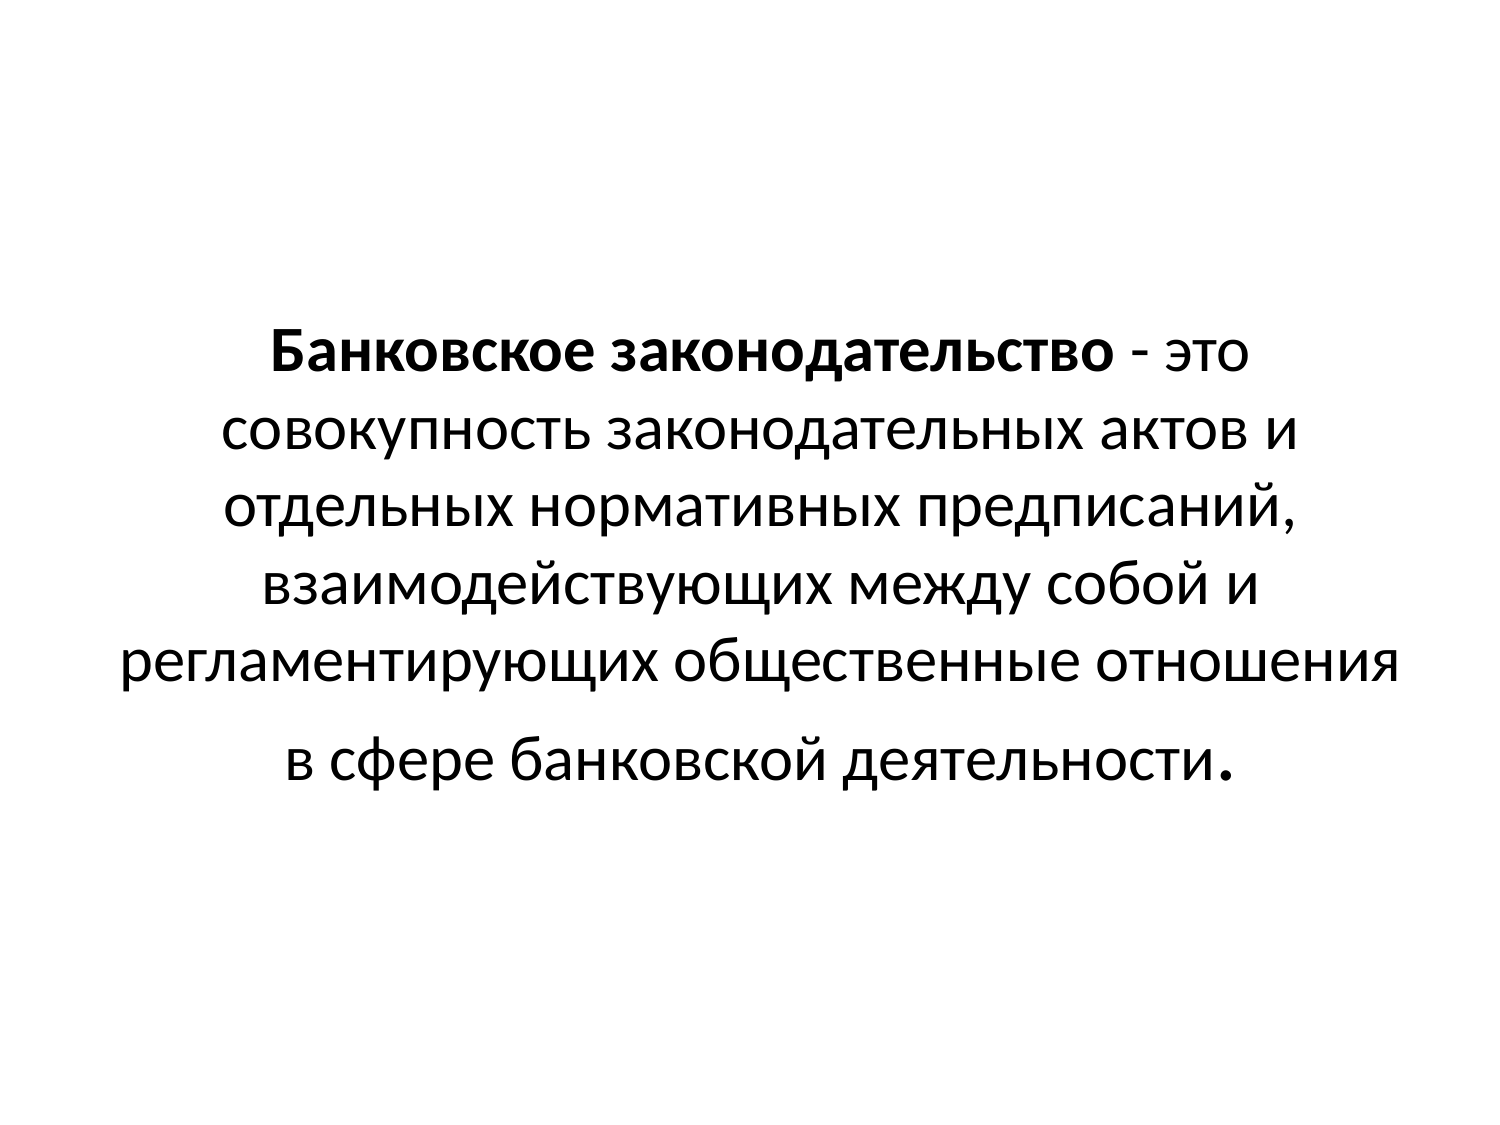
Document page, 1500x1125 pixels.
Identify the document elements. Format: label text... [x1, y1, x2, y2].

title Банковское законодательство - это совокупность законодательных актов и отдельных нормативных предписаний, взаимодействующих между собой и регламентирующих общественные отношения в сфере банковской деятельности. [85, 277, 1436, 831]
